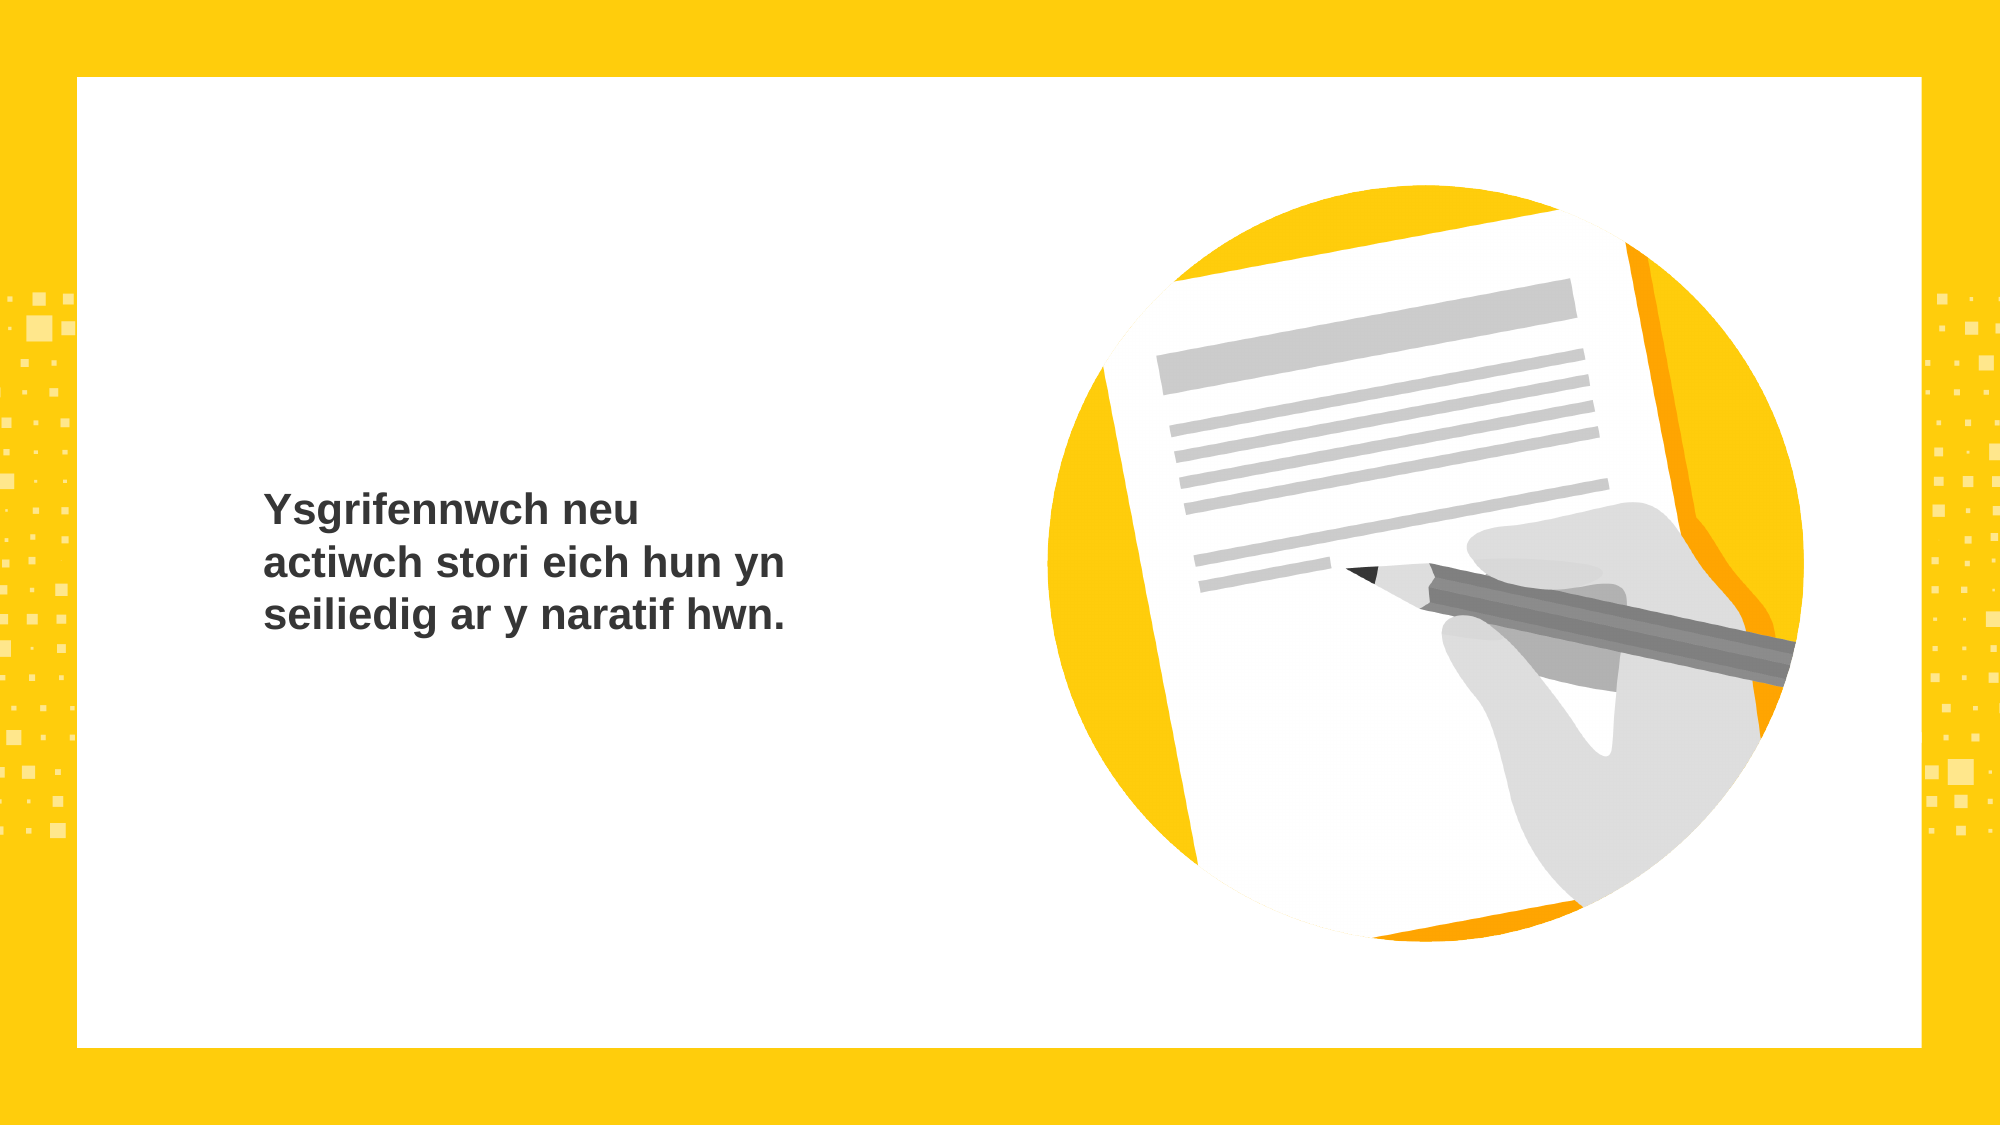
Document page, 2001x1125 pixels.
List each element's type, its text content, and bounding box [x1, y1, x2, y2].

title Ysgrifennwch neu actiwch stori eich hun yn seiliedig ar y naratif hwn. [248, 473, 816, 677]
picture [1047, 185, 1804, 942]
